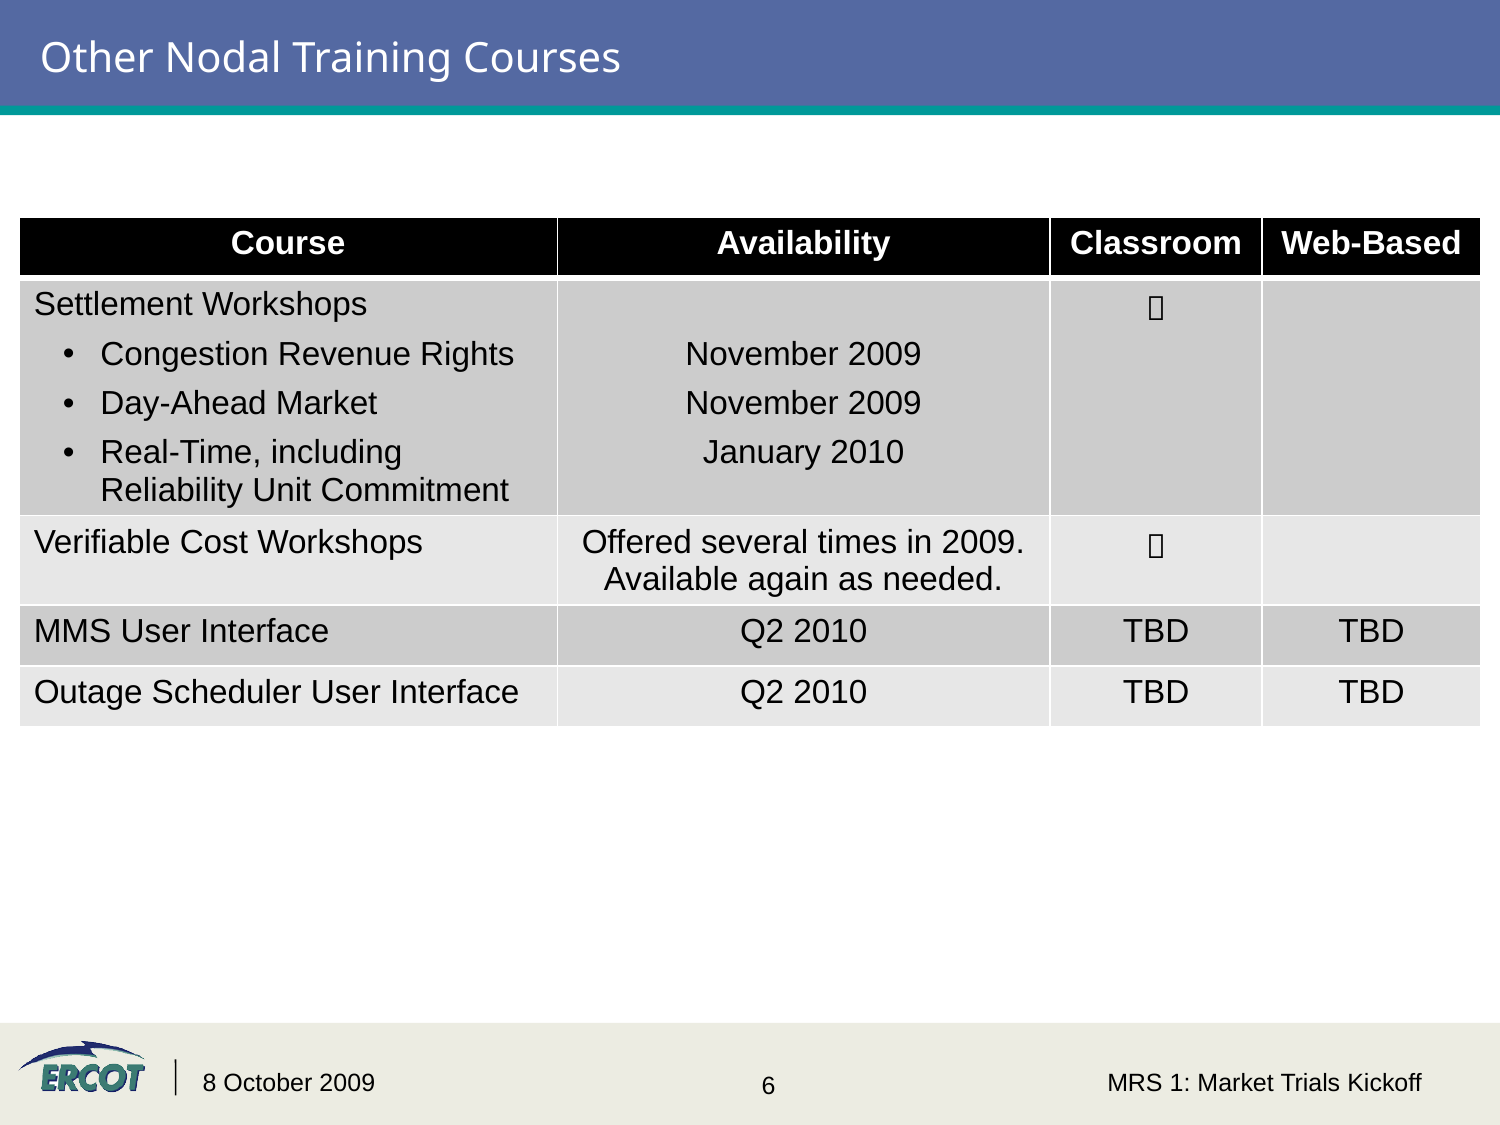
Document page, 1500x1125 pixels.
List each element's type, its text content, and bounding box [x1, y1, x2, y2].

table_cell Q2 2010 [558, 606, 1049, 665]
table_header Course [20, 218, 557, 275]
table_cell [1263, 281, 1480, 515]
title Other Nodal Training Courses [24, 0, 1451, 113]
table_header Classroom [1051, 218, 1261, 275]
footer MRS 1: Market Trials Kickoff [1024, 1059, 1438, 1125]
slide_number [187, 1059, 538, 1125]
table_cell Outage Scheduler User Interface [20, 667, 557, 726]
table_cell TBD [1263, 606, 1480, 665]
table_cell MMS User Interface [20, 606, 557, 665]
table_cell TBD [1263, 667, 1480, 726]
table_cell  [1051, 516, 1261, 604]
table_cell [1263, 516, 1480, 604]
table_cell  [1051, 281, 1261, 515]
table_cell Offered several times in 2009. Available again as needed. [558, 516, 1049, 604]
table_cell Settlement Workshops Congestion Revenue Rights Day-Ahead Market Real-Time, including Reliability Unit Commitment [20, 281, 557, 515]
table_header Availability [558, 218, 1049, 275]
table_cell Q2 2010 [558, 667, 1049, 726]
table_cell Verifiable Cost Workshops [20, 516, 557, 604]
table_cell November 2009 November 2009 January 2010 [558, 281, 1049, 515]
picture [10, 1031, 151, 1111]
table_cell TBD [1051, 606, 1261, 665]
table_cell TBD [1051, 667, 1261, 726]
table_header Web-Based [1263, 218, 1480, 275]
